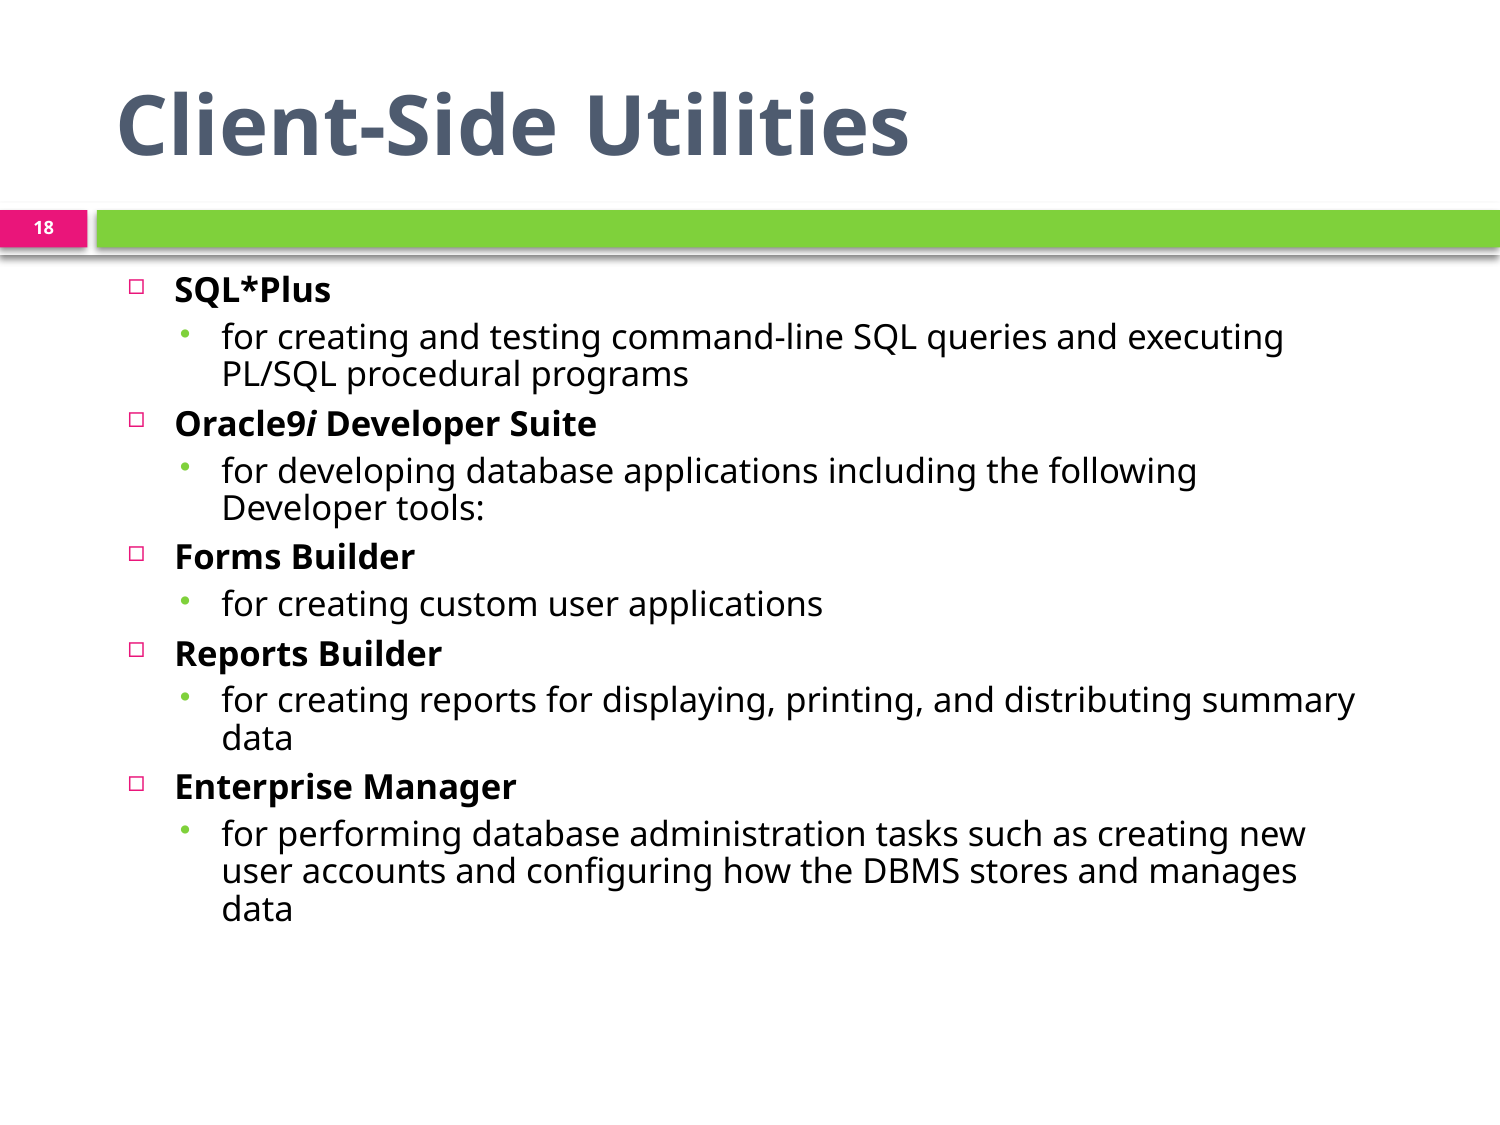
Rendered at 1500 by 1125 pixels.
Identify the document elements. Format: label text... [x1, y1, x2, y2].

list SQL*Plus for creating and testing command-line SQL queries and executing PL/SQL procedural programs Oracle9i Developer Suite for developing database applications including the following Developer tools: Forms Builder for creating custom user applications Reports Builder for creating reports for displaying, printing, and distributing summary data Enterprise Manager for performing database administration tasks such as creating new user accounts and configuring how the DBMS stores and manages data [112, 265, 1388, 941]
title Client-Side Utilities [100, 37, 1438, 200]
slide_number 18 [0, 208, 88, 249]
